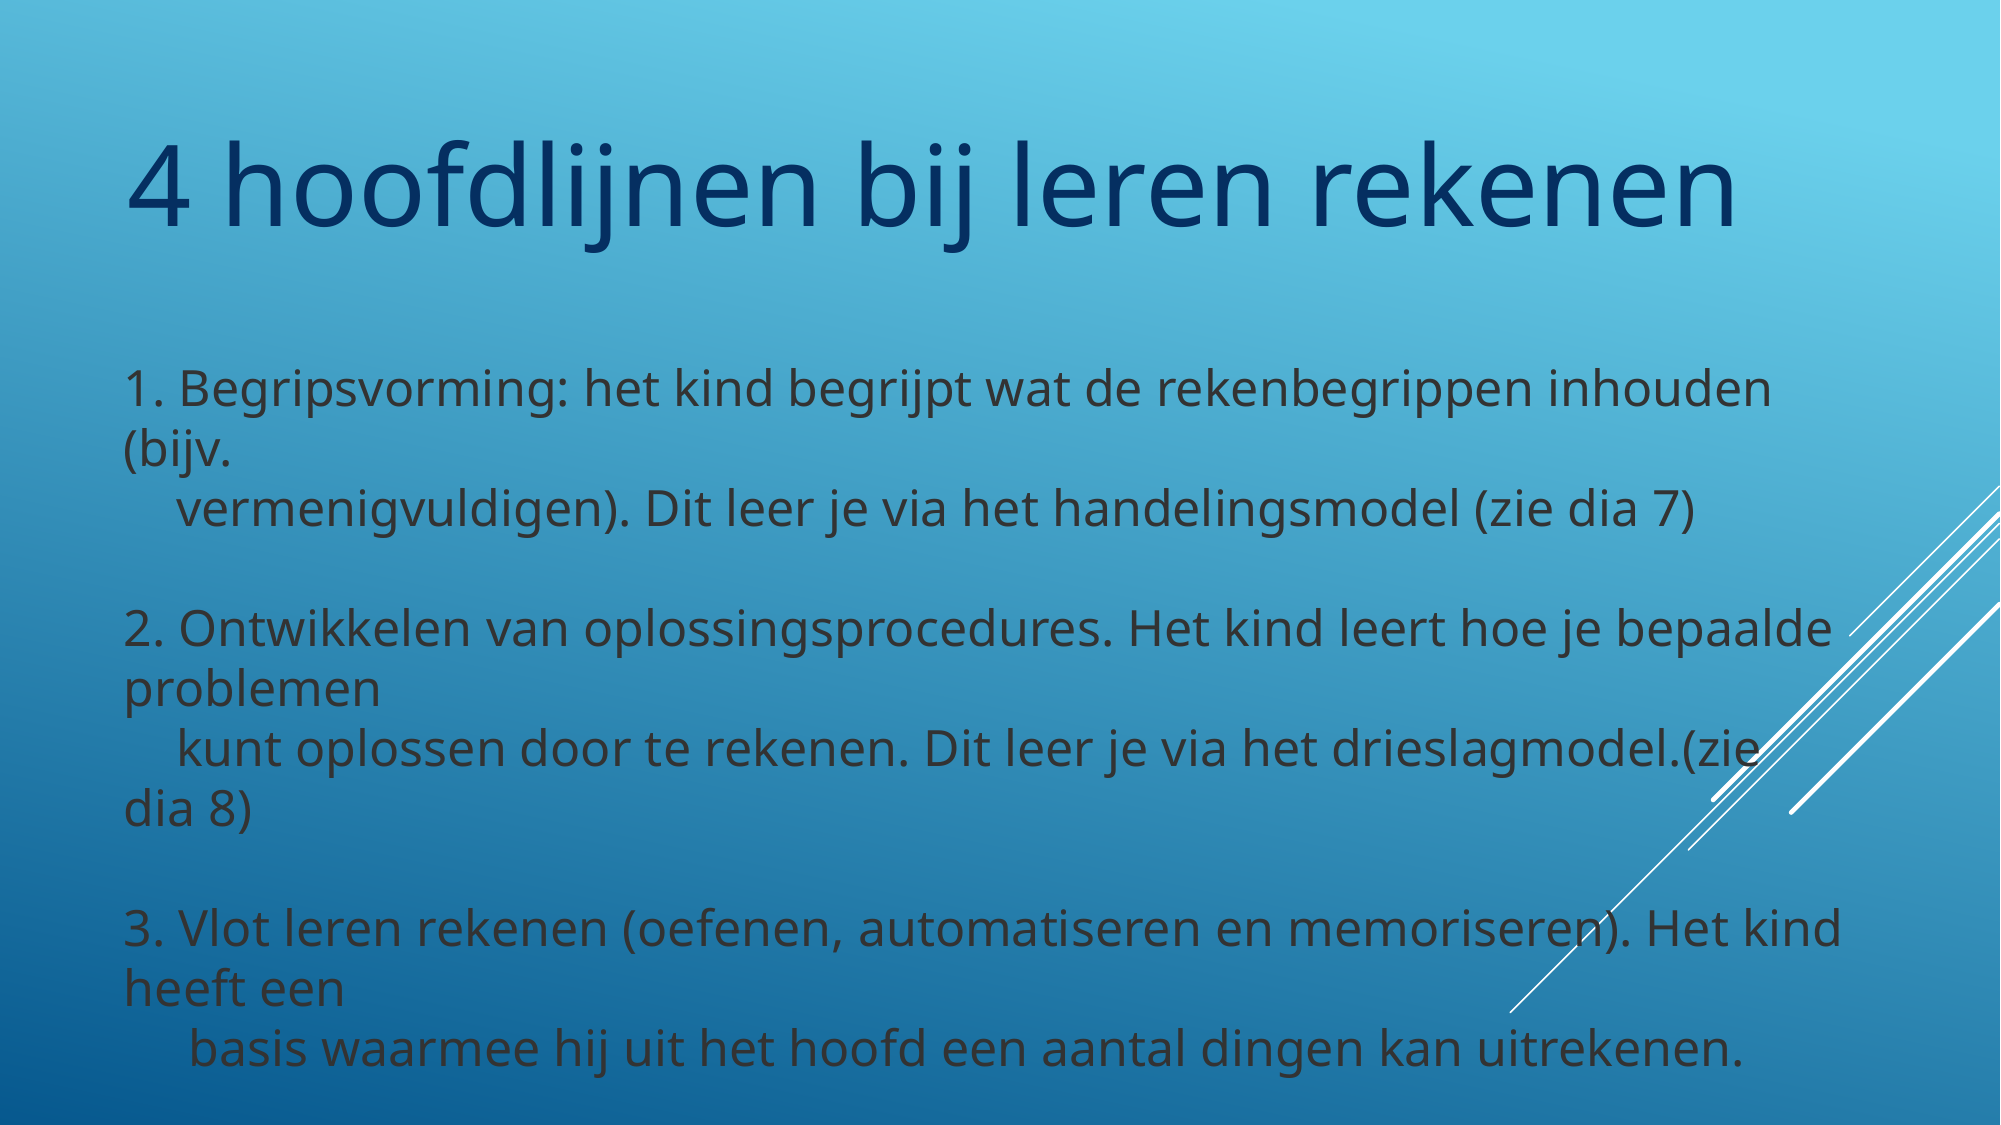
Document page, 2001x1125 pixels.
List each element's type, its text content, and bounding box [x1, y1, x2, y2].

text_box Begripsvorming: het kind begrijpt wat de rekenbegrippen inhouden (bijv. vermenigvuldigen). Dit leer je via het handelingsmodel (zie dia 7) 2. Ontwikkelen van oplossingsprocedures. Het kind leert hoe je bepaalde problemen kunt oplossen door te rekenen. Dit leer je via het drieslagmodel.(zie dia 8) 3. Vlot leren rekenen (oefenen, automatiseren en memoriseren). Het kind heeft een basis waarmee hij uit het hoofd een aantal dingen kan uitrekenen. 4. Flexibel toepassen van kennis en vaardigheden. [109, 348, 1861, 1125]
text_box 4 hoofdlijnen bij leren rekenen [112, 106, 1758, 257]
